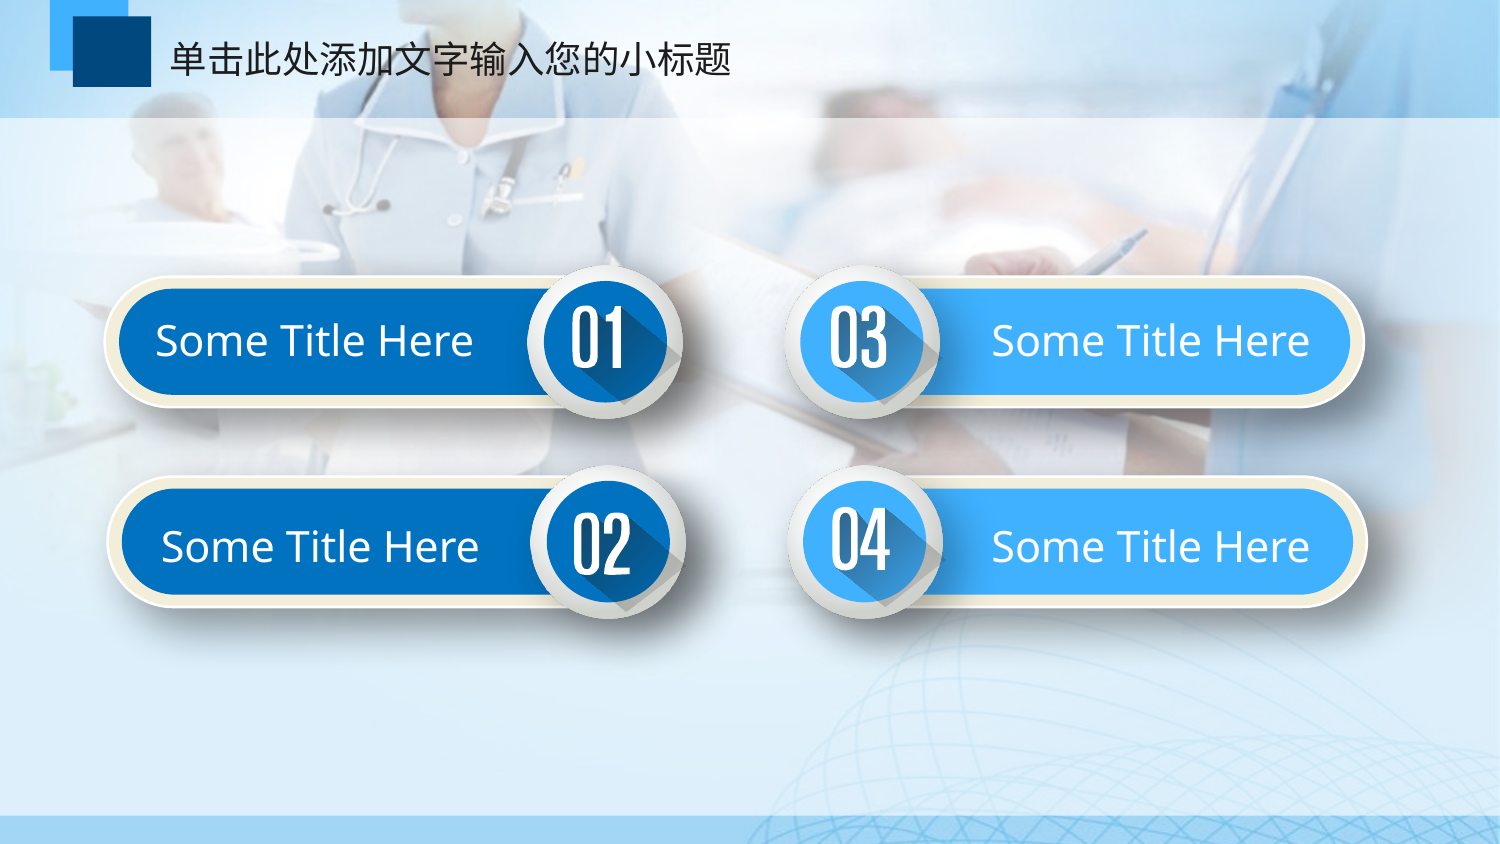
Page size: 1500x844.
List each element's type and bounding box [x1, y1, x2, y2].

text_box [786, 464, 1368, 619]
text_box [784, 265, 1365, 419]
picture [0, 816, 1500, 844]
text_box [107, 464, 687, 619]
text_box [104, 265, 684, 419]
picture [0, 0, 1500, 118]
